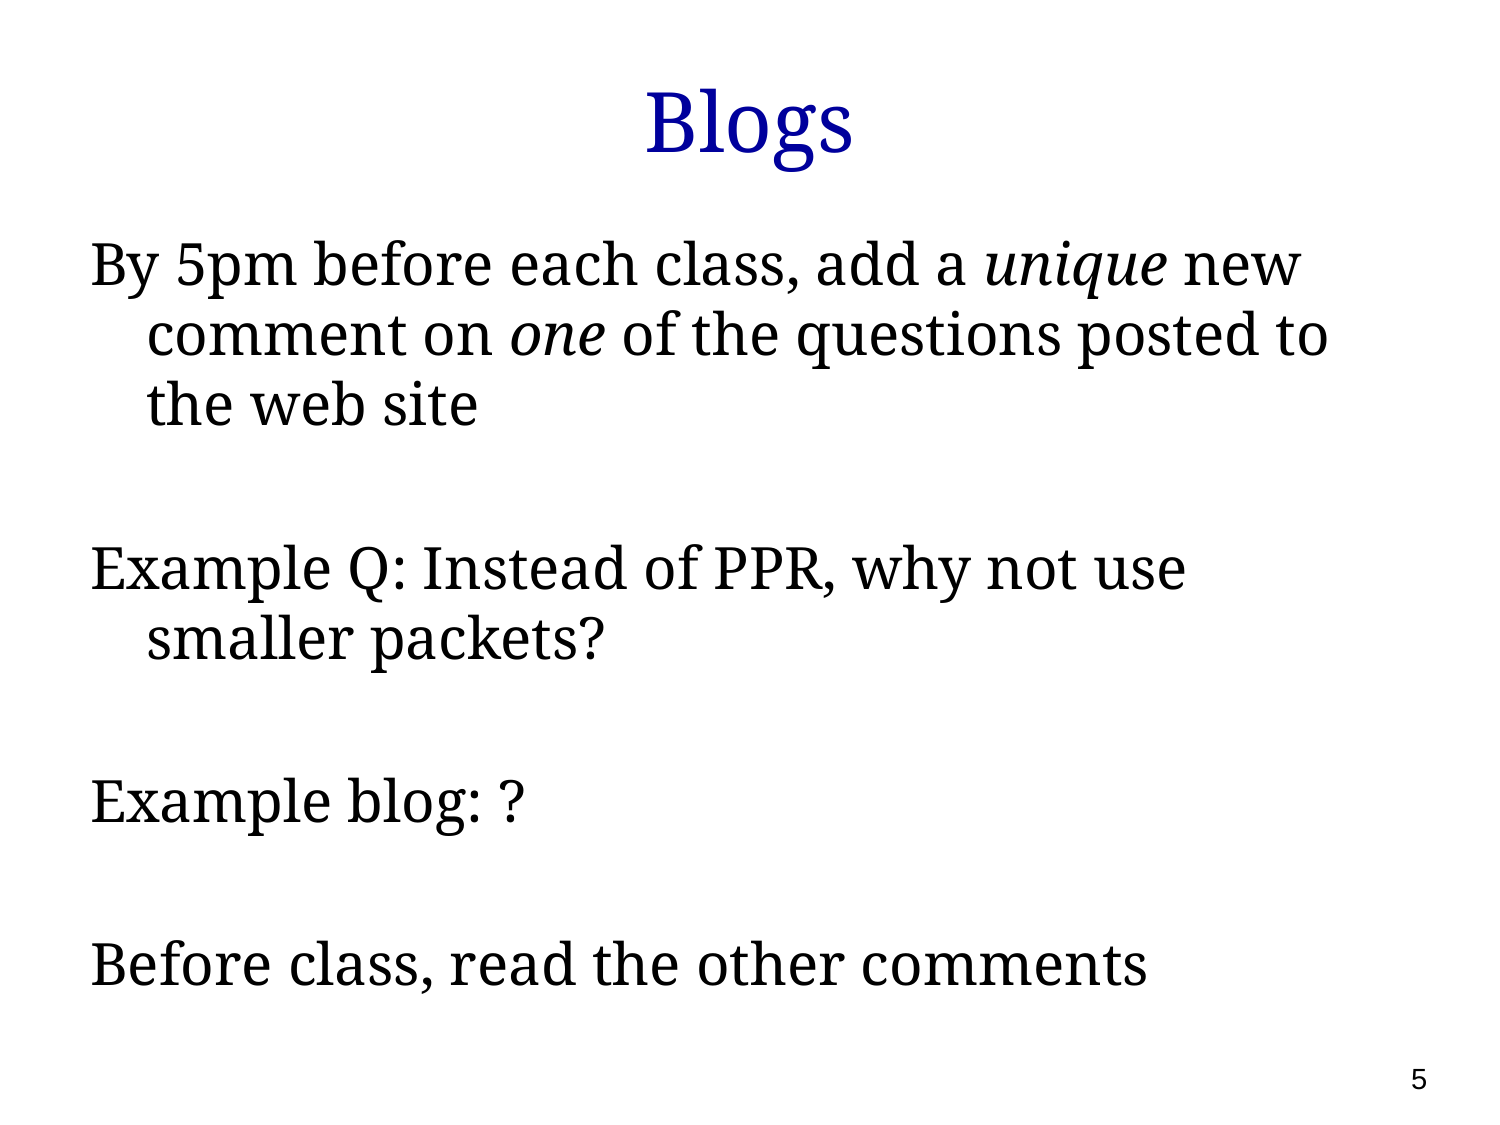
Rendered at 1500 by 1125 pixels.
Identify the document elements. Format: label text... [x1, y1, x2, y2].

slide_number 5 [1092, 1024, 1443, 1103]
list By 5pm before each class, add a unique new comment on one of the questions posted to the web site Example Q: Instead of PPR, why not use smaller packets? Example blog: ? Before class, read the other comments [74, 219, 1426, 963]
title Blogs [74, 47, 1426, 191]
